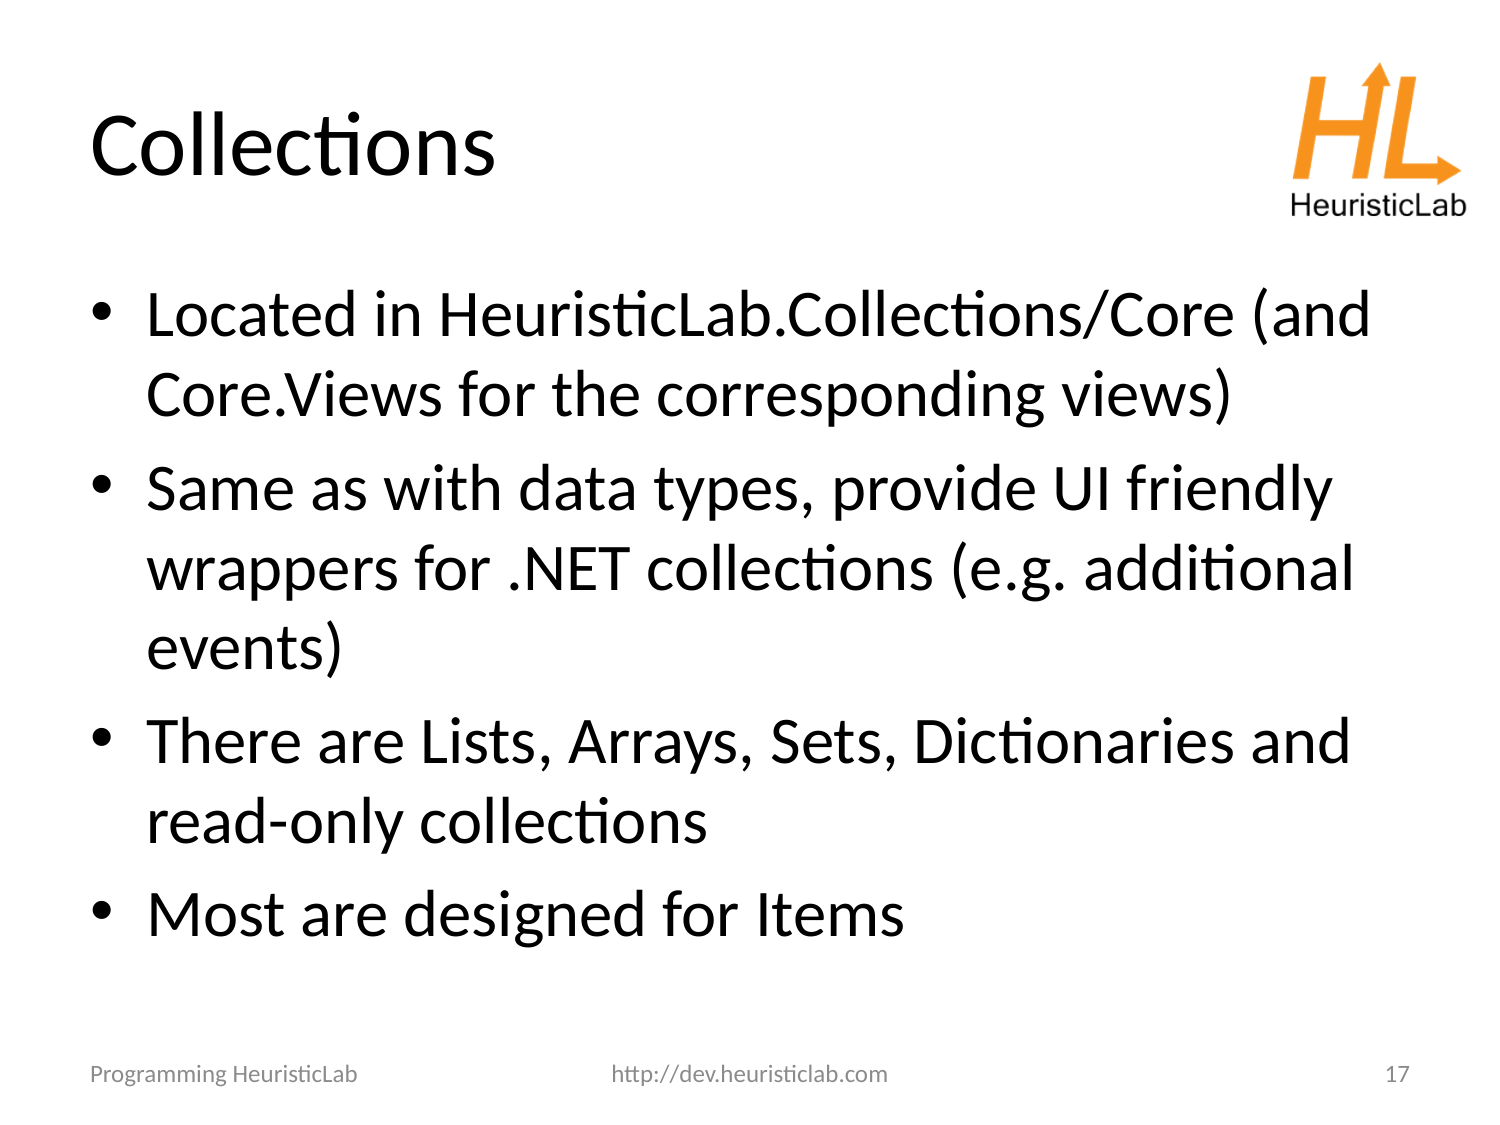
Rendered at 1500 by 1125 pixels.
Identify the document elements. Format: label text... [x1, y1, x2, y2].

footer http://dev.heuristiclab.com [512, 1042, 988, 1103]
list Located in HeuristicLab.Collections/Core (and Core.Views for the corresponding views) Same as with data types, provide UI friendly wrappers for .NET collections (e.g. additional events) There are Lists, Arrays, Sets, Dictionaries and read-only collections Most are designed for Items [75, 262, 1425, 1005]
picture [1281, 27, 1474, 244]
slide_number 17 [1074, 1042, 1425, 1103]
title Collections [75, 45, 1282, 233]
slide_number Programming HeuristicLab [75, 1042, 425, 1103]
